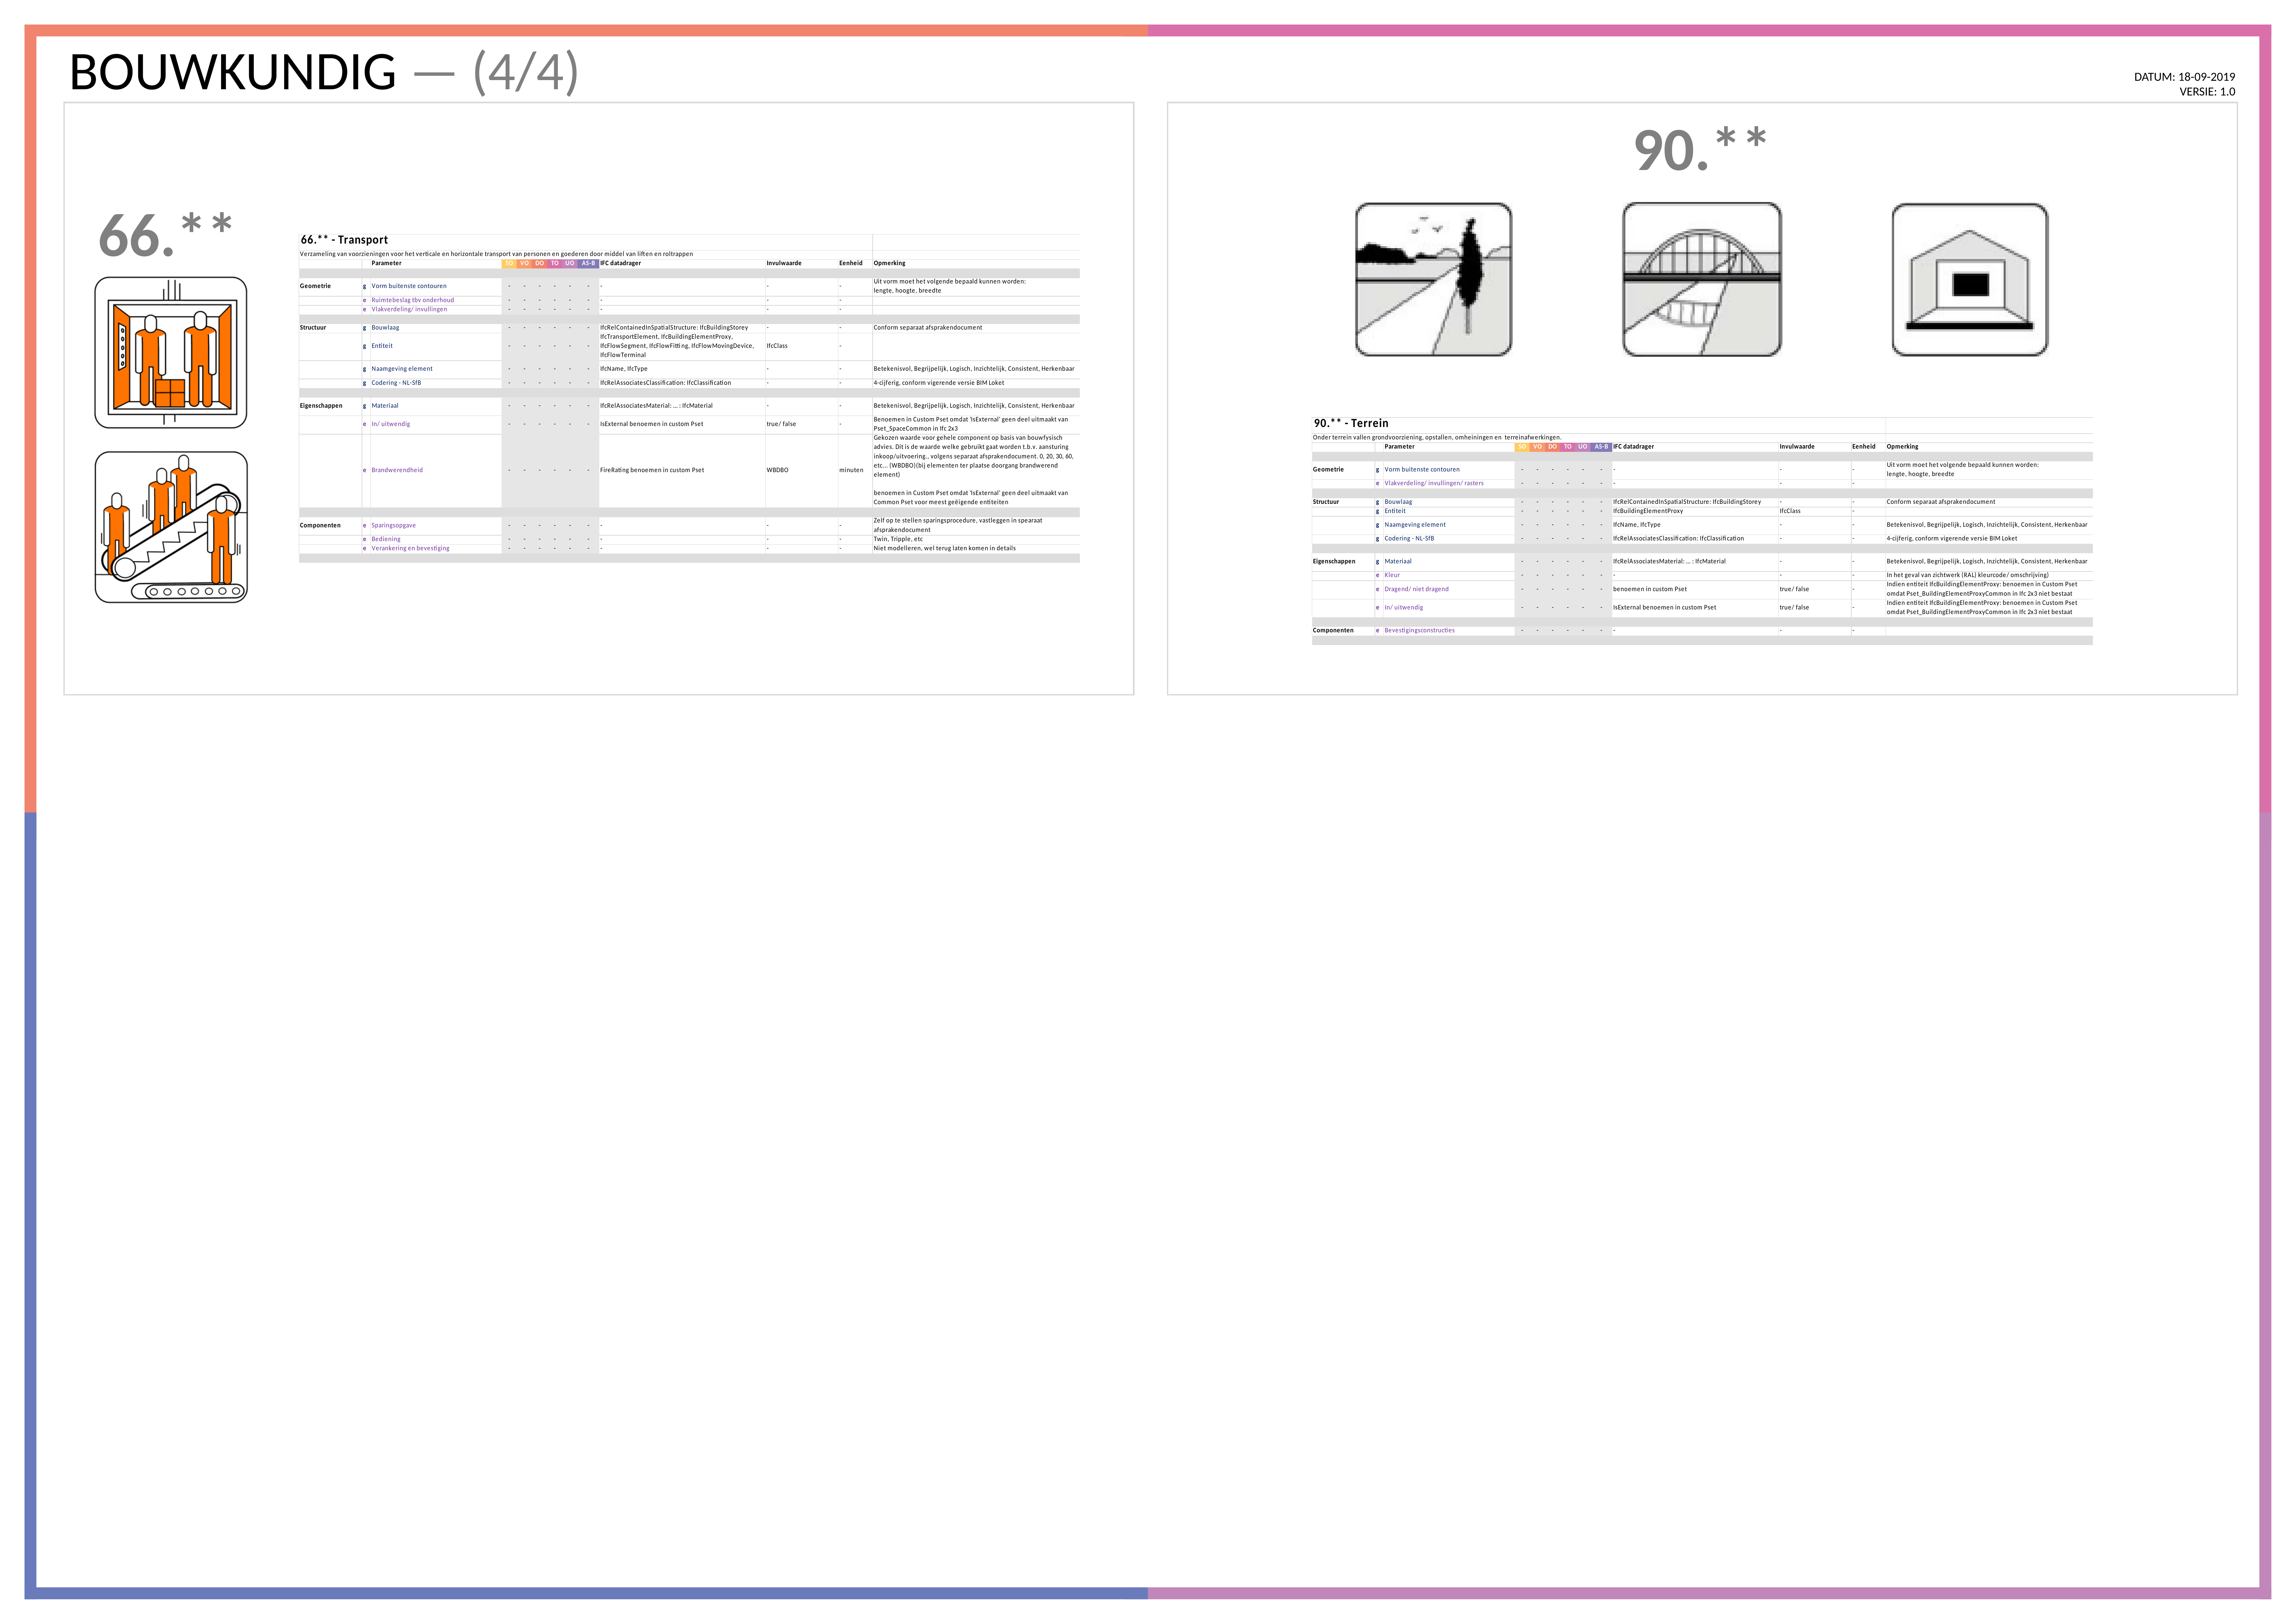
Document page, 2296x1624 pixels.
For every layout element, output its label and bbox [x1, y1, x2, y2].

text_box [91, 193, 248, 605]
text_box [1355, 107, 2050, 357]
text_box [1311, 417, 2094, 645]
text_box [24, 24, 2271, 1599]
text_box [299, 234, 1081, 563]
